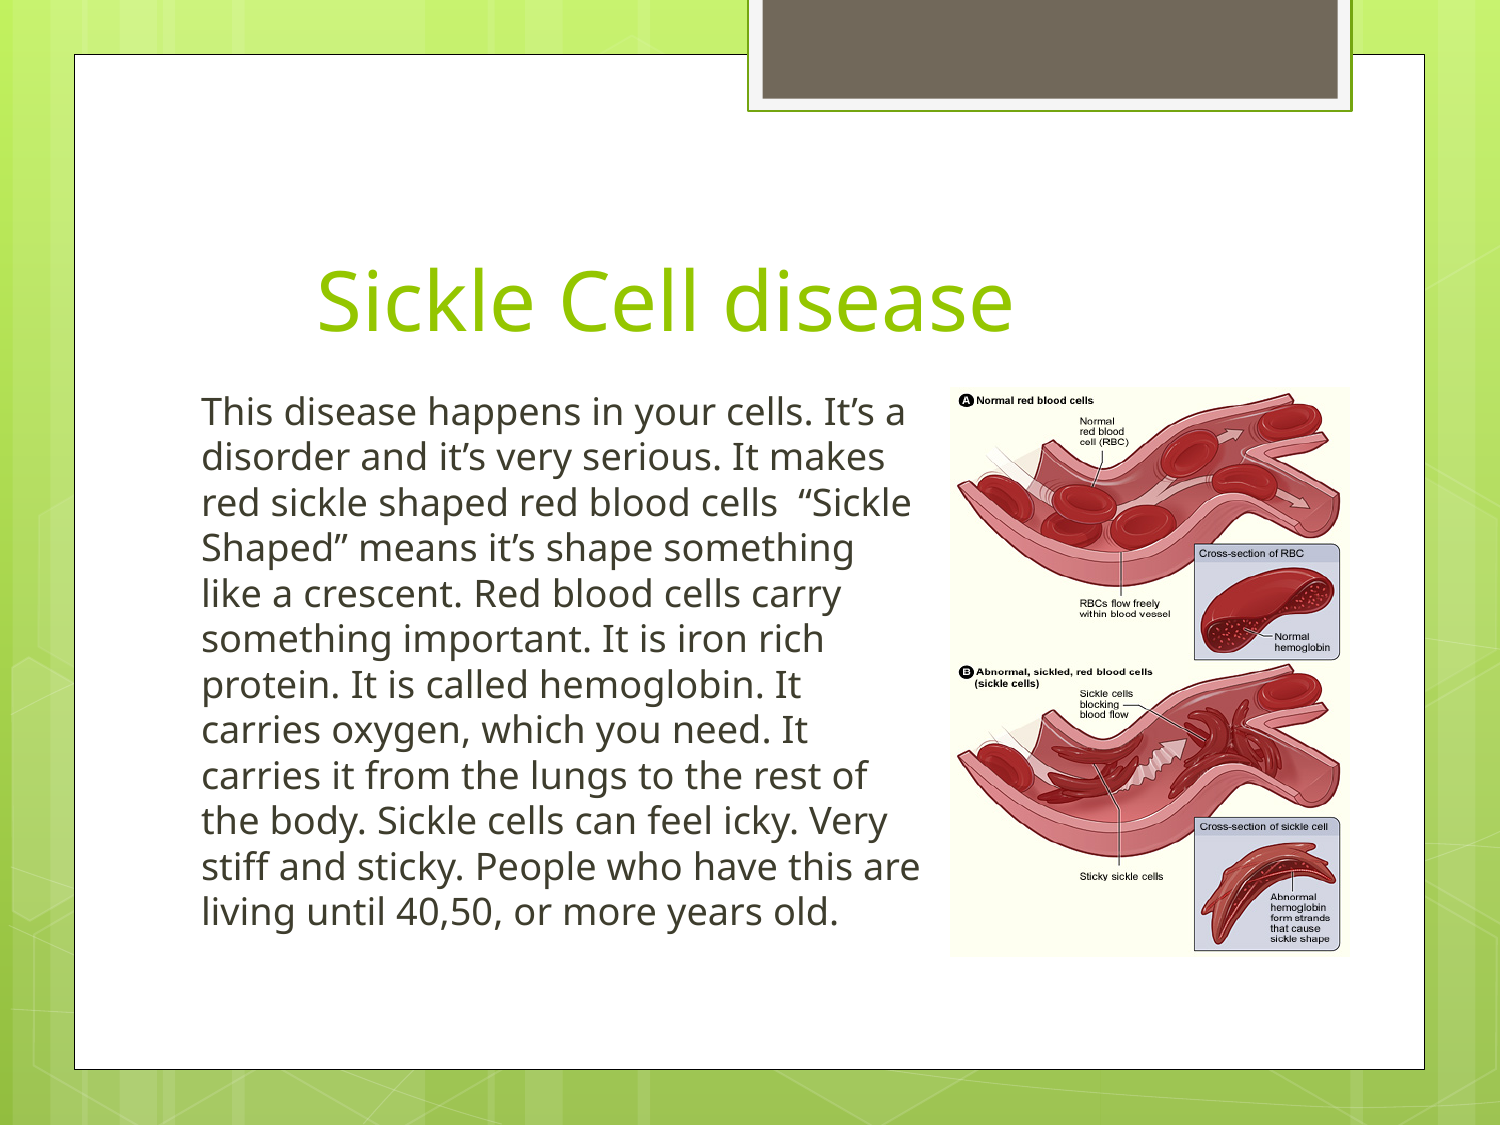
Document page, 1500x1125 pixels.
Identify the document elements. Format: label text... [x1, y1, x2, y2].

list This disease happens in your cells. It’s a disorder and it’s very serious. It makes red sickle shaped red blood cells “Sickle Shaped” means it’s shape something like a crescent. Red blood cells carry something important. It is iron rich protein. It is called hemoglobin. It carries oxygen, which you need. It carries it from the lungs to the rest of the body. Sickle cells can feel icky. Very stiff and sticky. People who have this are living until 40,50, or more years old. [174, 379, 938, 953]
title Sickle Cell disease [171, 168, 1324, 357]
picture [949, 387, 1351, 957]
